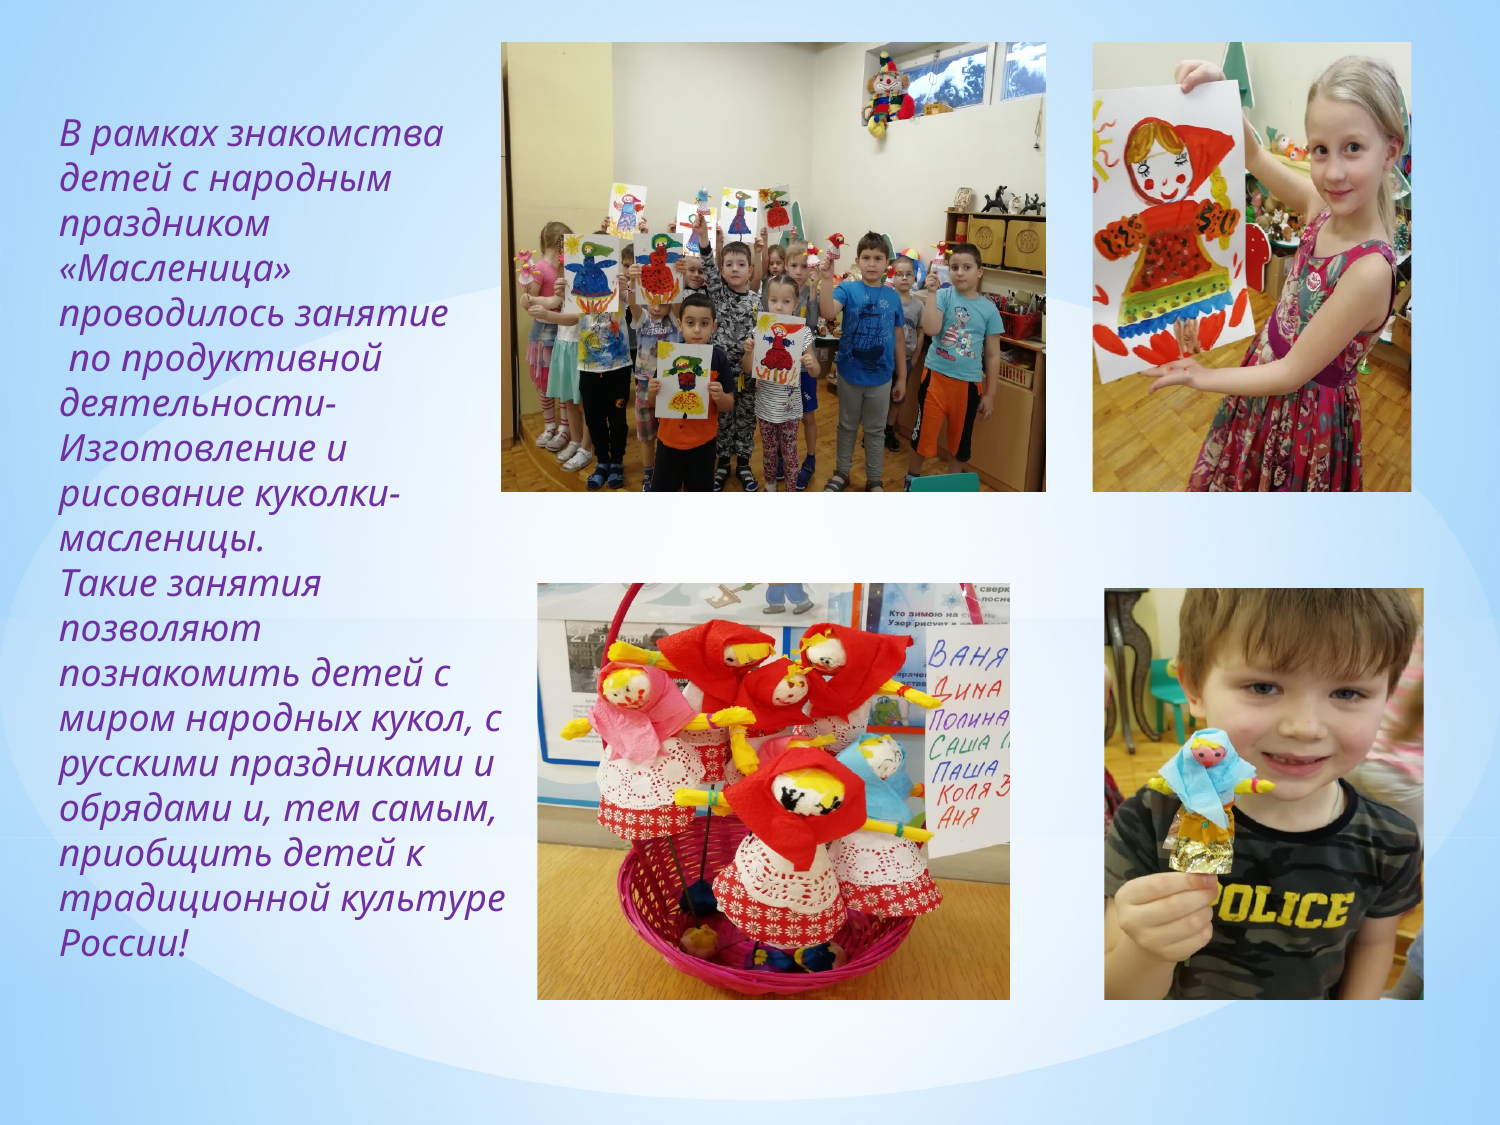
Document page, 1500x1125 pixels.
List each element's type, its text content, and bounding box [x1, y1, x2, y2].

picture [501, 42, 1046, 492]
picture [1092, 42, 1412, 492]
picture [537, 583, 1011, 1000]
picture [1104, 587, 1424, 1000]
text_box В рамках знакомства детей с народным праздником «Масленица» проводилось занятие по продуктивной деятельности- Изготовление и рисование куколки-масленицы. Такие занятия позволяют познакомить детей с миром народных кукол, с русскими праздниками и обрядами и, тем самым, приобщить детей к традиционной культуре России! [44, 101, 527, 1017]
